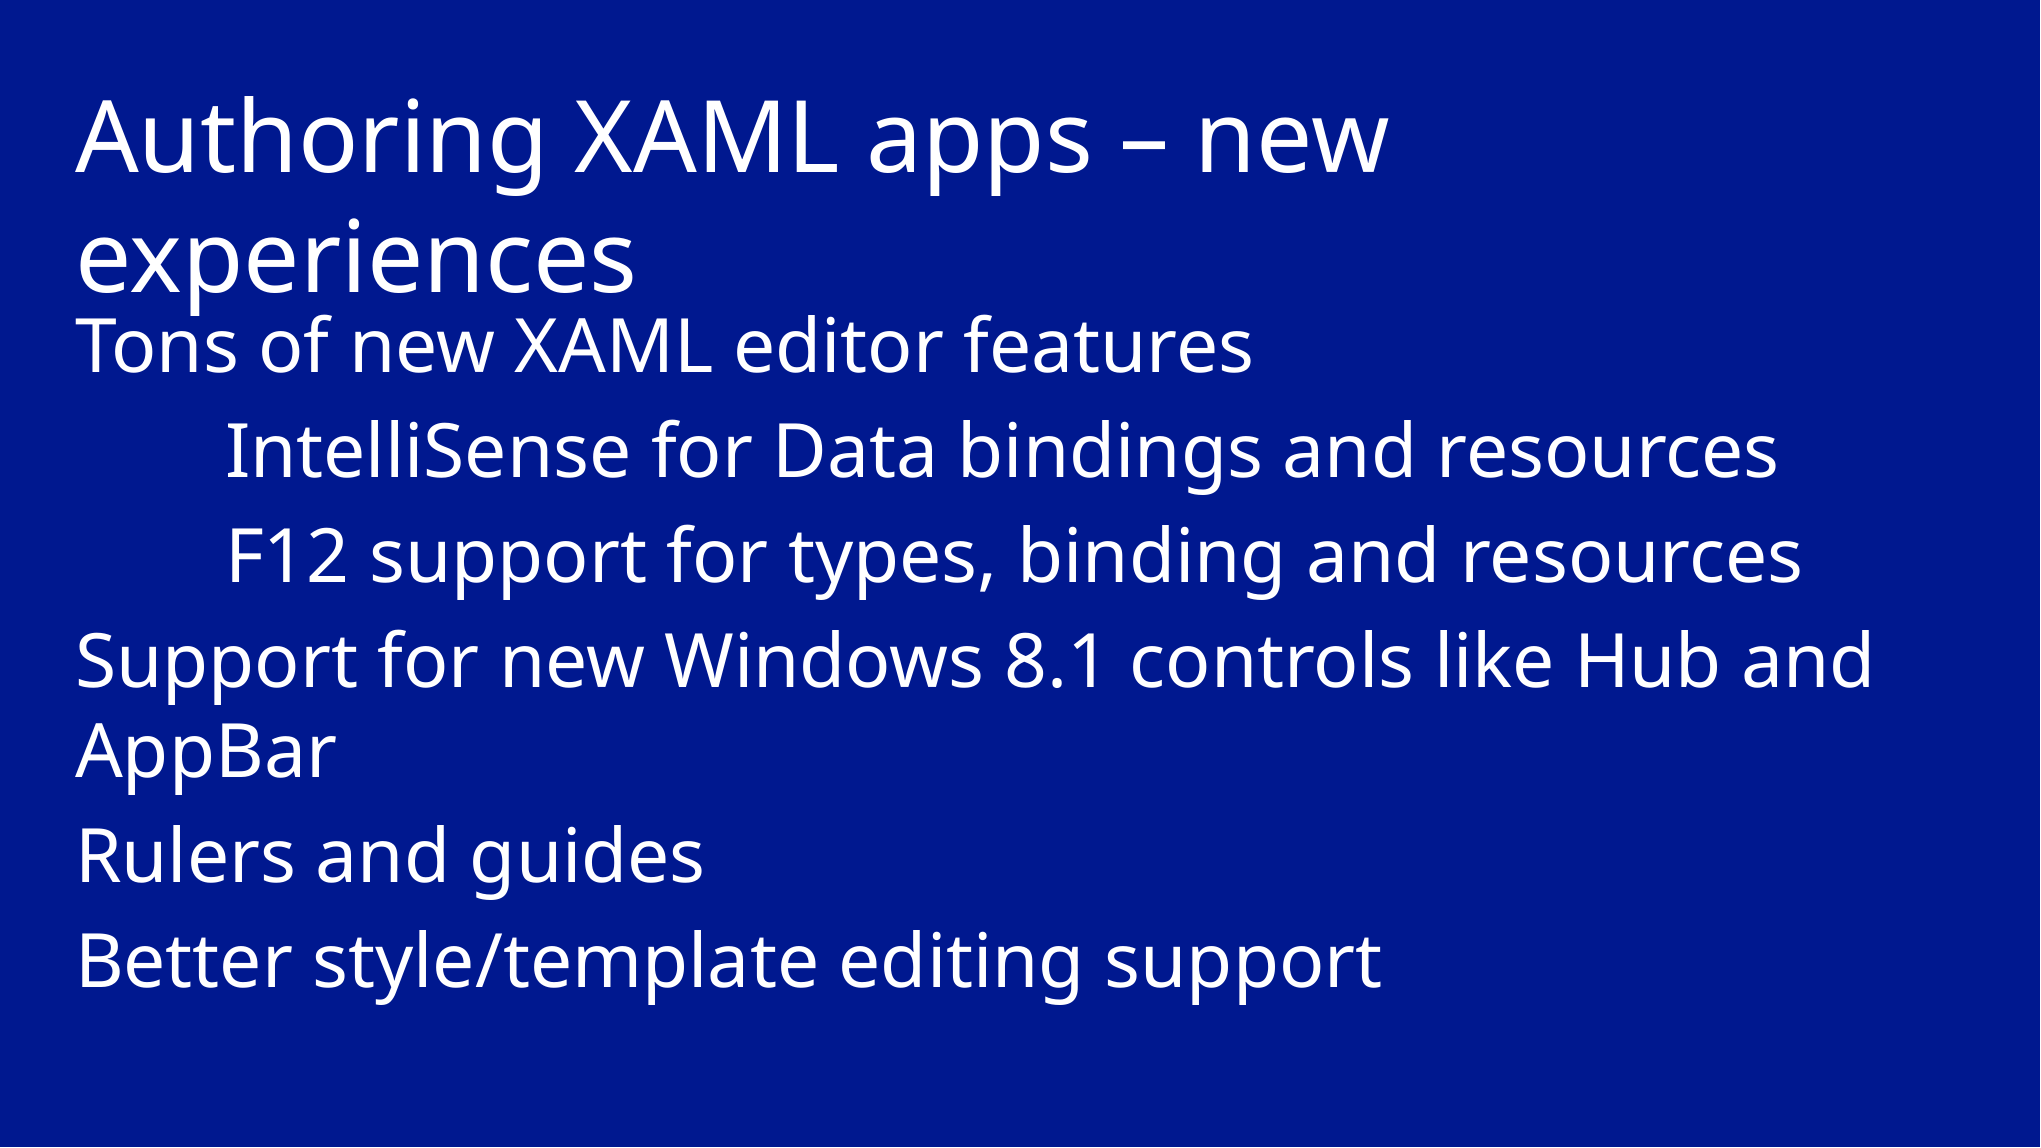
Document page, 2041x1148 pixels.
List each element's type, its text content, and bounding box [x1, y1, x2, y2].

title Authoring XAML apps – new experiences [45, 48, 1996, 199]
list Tons of new XAML editor features IntelliSense for Data bindings and resources F12 support for types, binding and resources Support for new Windows 8.1 controls like Hub and AppBar Rulers and guides Better style/template editing support [45, 273, 1996, 1099]
